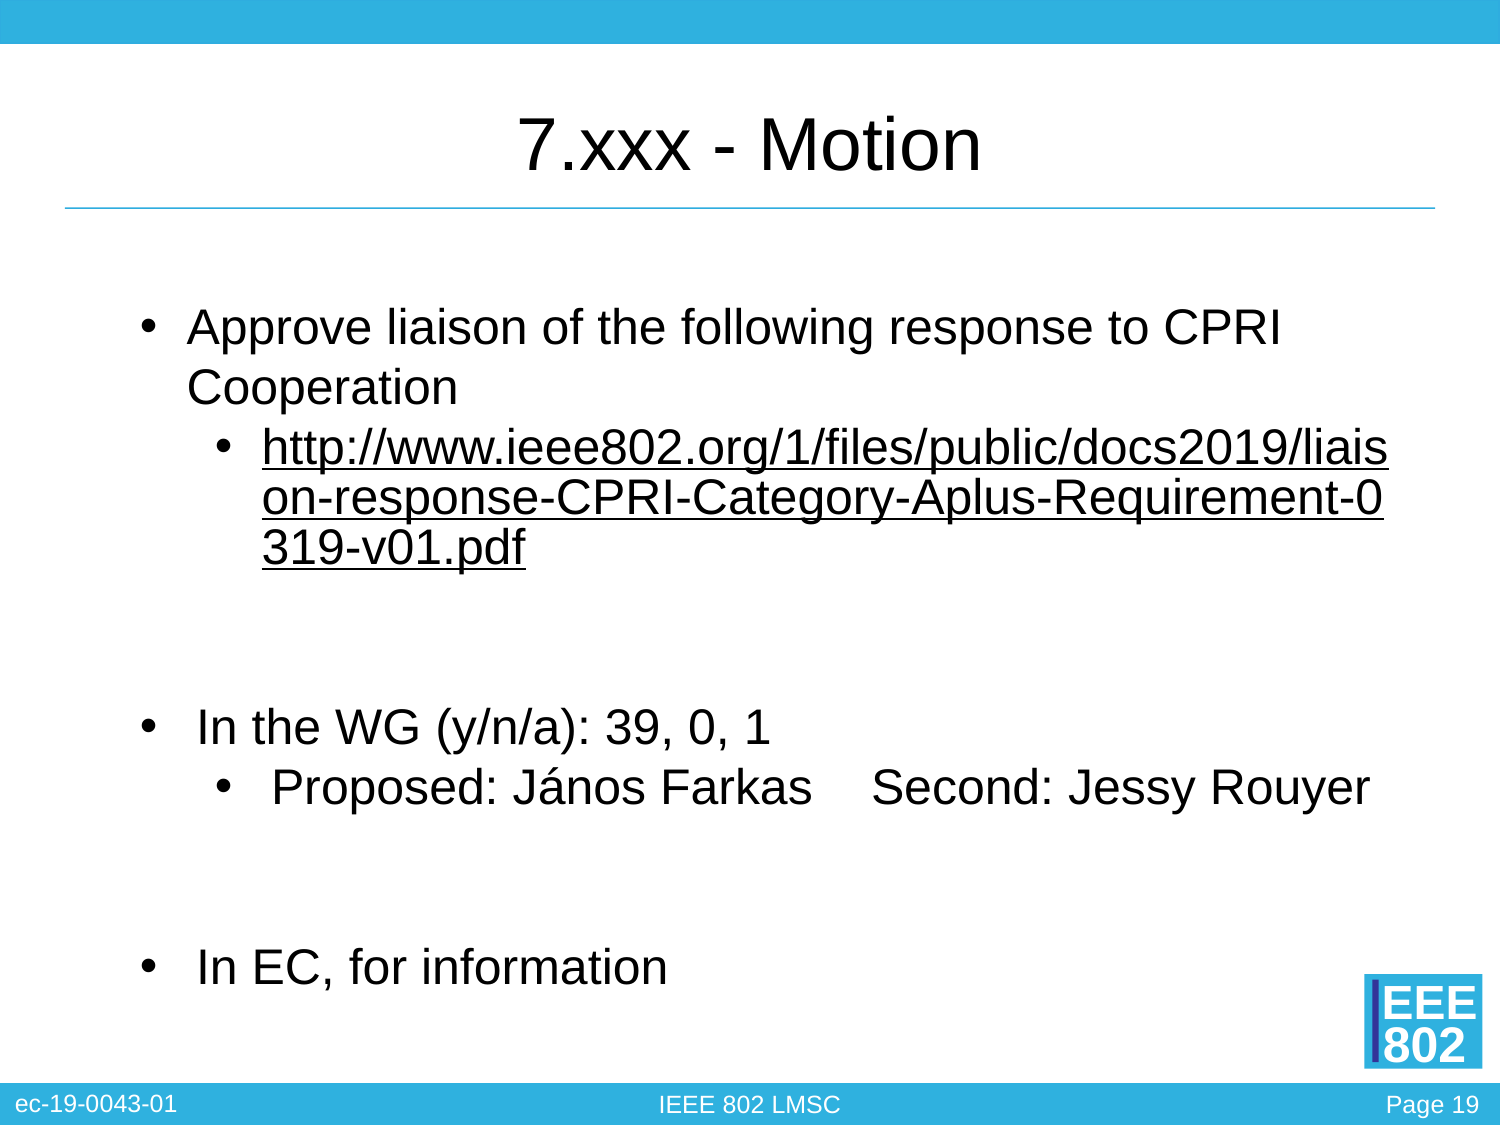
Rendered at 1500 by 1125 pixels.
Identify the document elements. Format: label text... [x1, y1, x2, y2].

text_box Approve liaison of the following response to CPRI Cooperation http://www.ieee802.org/1/files/public/docs2019/liaison-response-CPRI-Category-Aplus-Requirement-0319-v01.pdf In the WG (y/n/a): 39, 0, 1 Proposed: János Farkas Second: Jessy Rouyer In EC, for information [125, 287, 1425, 903]
title 7.xxx - Motion [75, 75, 1425, 205]
